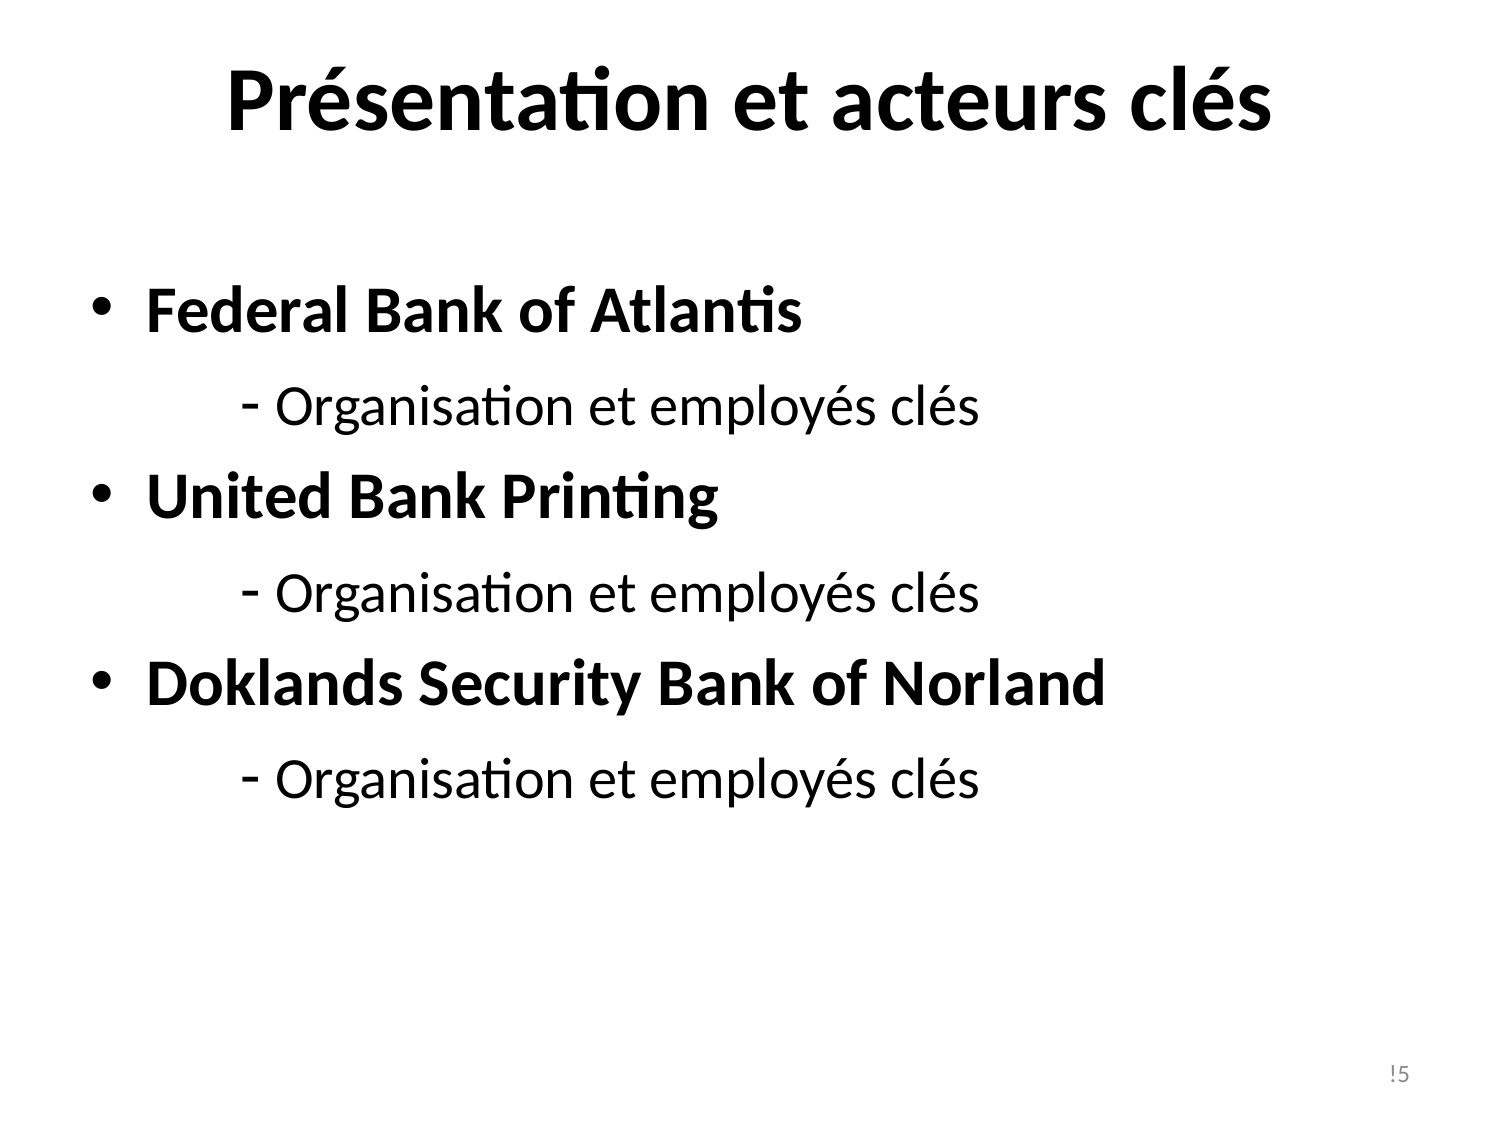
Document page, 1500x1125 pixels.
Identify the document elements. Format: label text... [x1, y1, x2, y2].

title Présentation et acteurs clés [74, 29, 1426, 158]
slide_number !5 [1074, 1042, 1425, 1103]
list Federal Bank of Atlantis - Organisation et employés clés United Bank Printing - Organisation et employés clés Doklands Security Bank of Norland - Organisation et employés clés [74, 164, 1426, 908]
